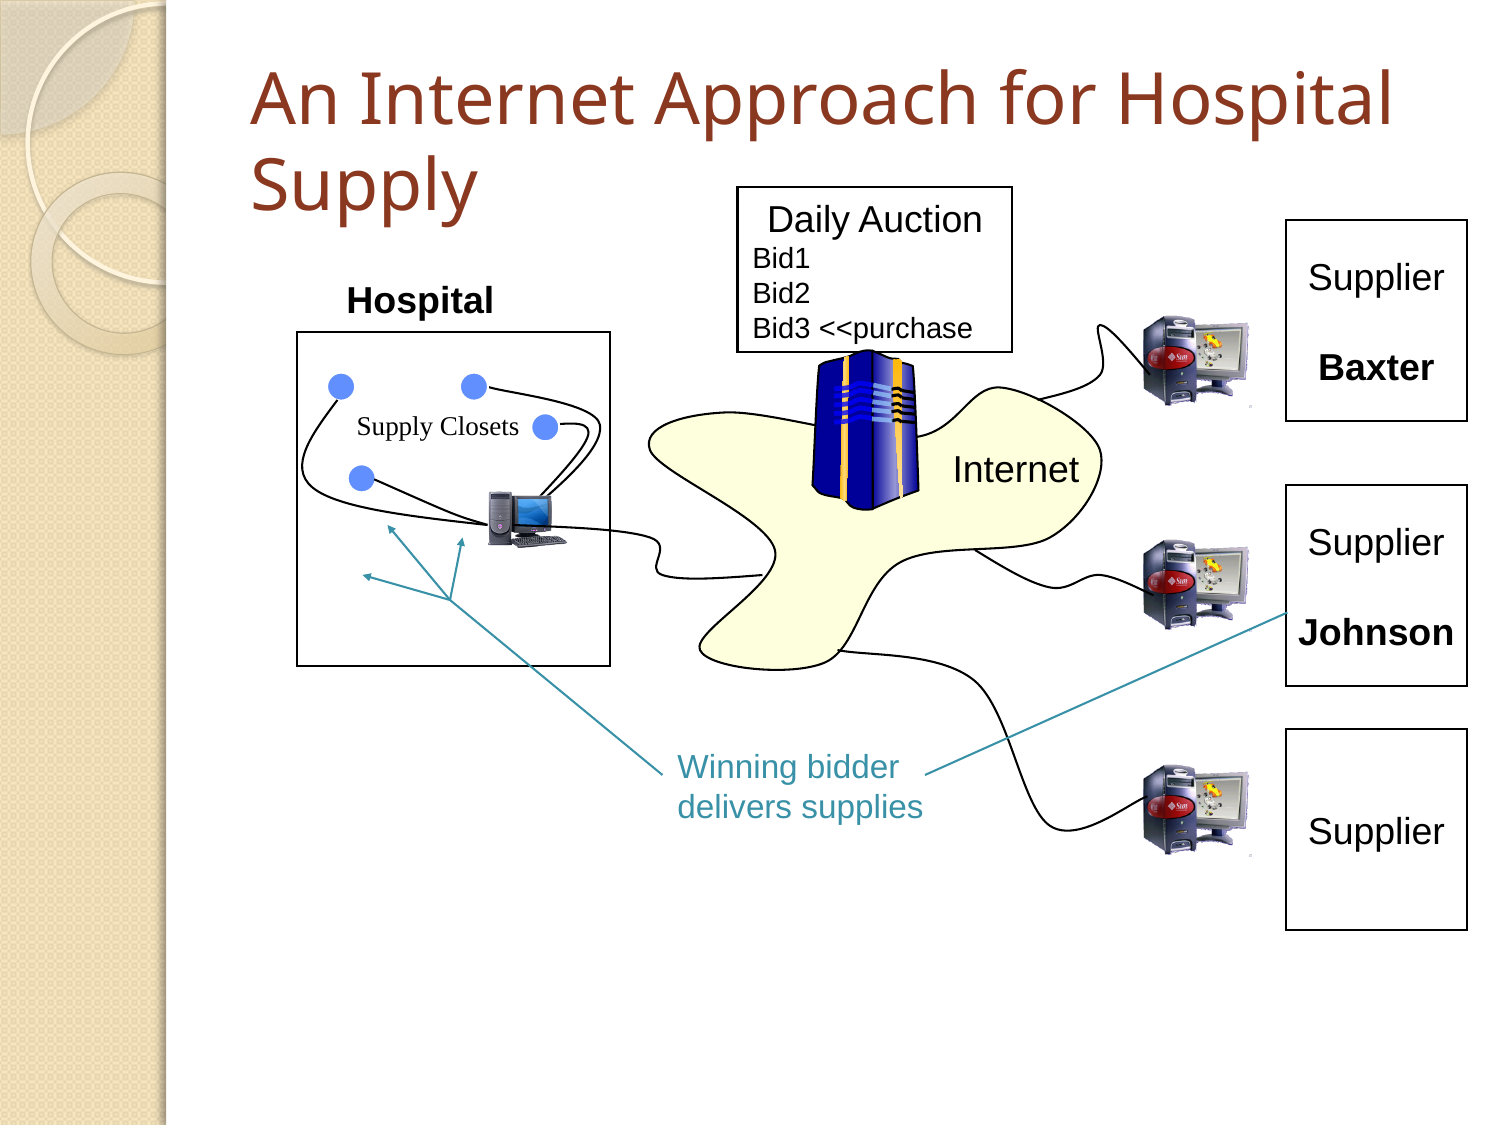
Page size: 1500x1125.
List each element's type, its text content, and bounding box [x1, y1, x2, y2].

text_box [374, 479, 480, 523]
text_box [535, 413, 560, 442]
text_box Internet [937, 437, 1095, 498]
text_box Supplier [1285, 729, 1467, 931]
text_box [387, 525, 450, 599]
text_box Supply Closets [341, 400, 535, 448]
text_box [302, 399, 480, 525]
text_box [1095, 440, 1102, 488]
picture [1137, 537, 1252, 632]
title An Internet Approach for Hospital Supply [235, 45, 1466, 233]
picture [1137, 313, 1252, 409]
text_box [327, 372, 356, 401]
text_box [1037, 324, 1130, 400]
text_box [812, 349, 919, 511]
text_box Hospital [331, 268, 510, 329]
text_box Daily Auction Bid1 Bid2 Bid3 <<purchase [737, 187, 1013, 353]
text_box Winning bidder delivers supplies [662, 737, 962, 833]
text_box [837, 650, 1130, 831]
text_box [575, 527, 763, 579]
text_box [296, 331, 611, 666]
picture [487, 474, 569, 565]
text_box [450, 537, 465, 599]
text_box [459, 372, 488, 400]
text_box [975, 549, 1130, 590]
text_box [362, 573, 451, 601]
text_box Supplier Johnson [1285, 484, 1467, 686]
picture [1137, 762, 1252, 857]
text_box Supplier Baxter [1285, 219, 1467, 422]
text_box [648, 387, 1092, 670]
